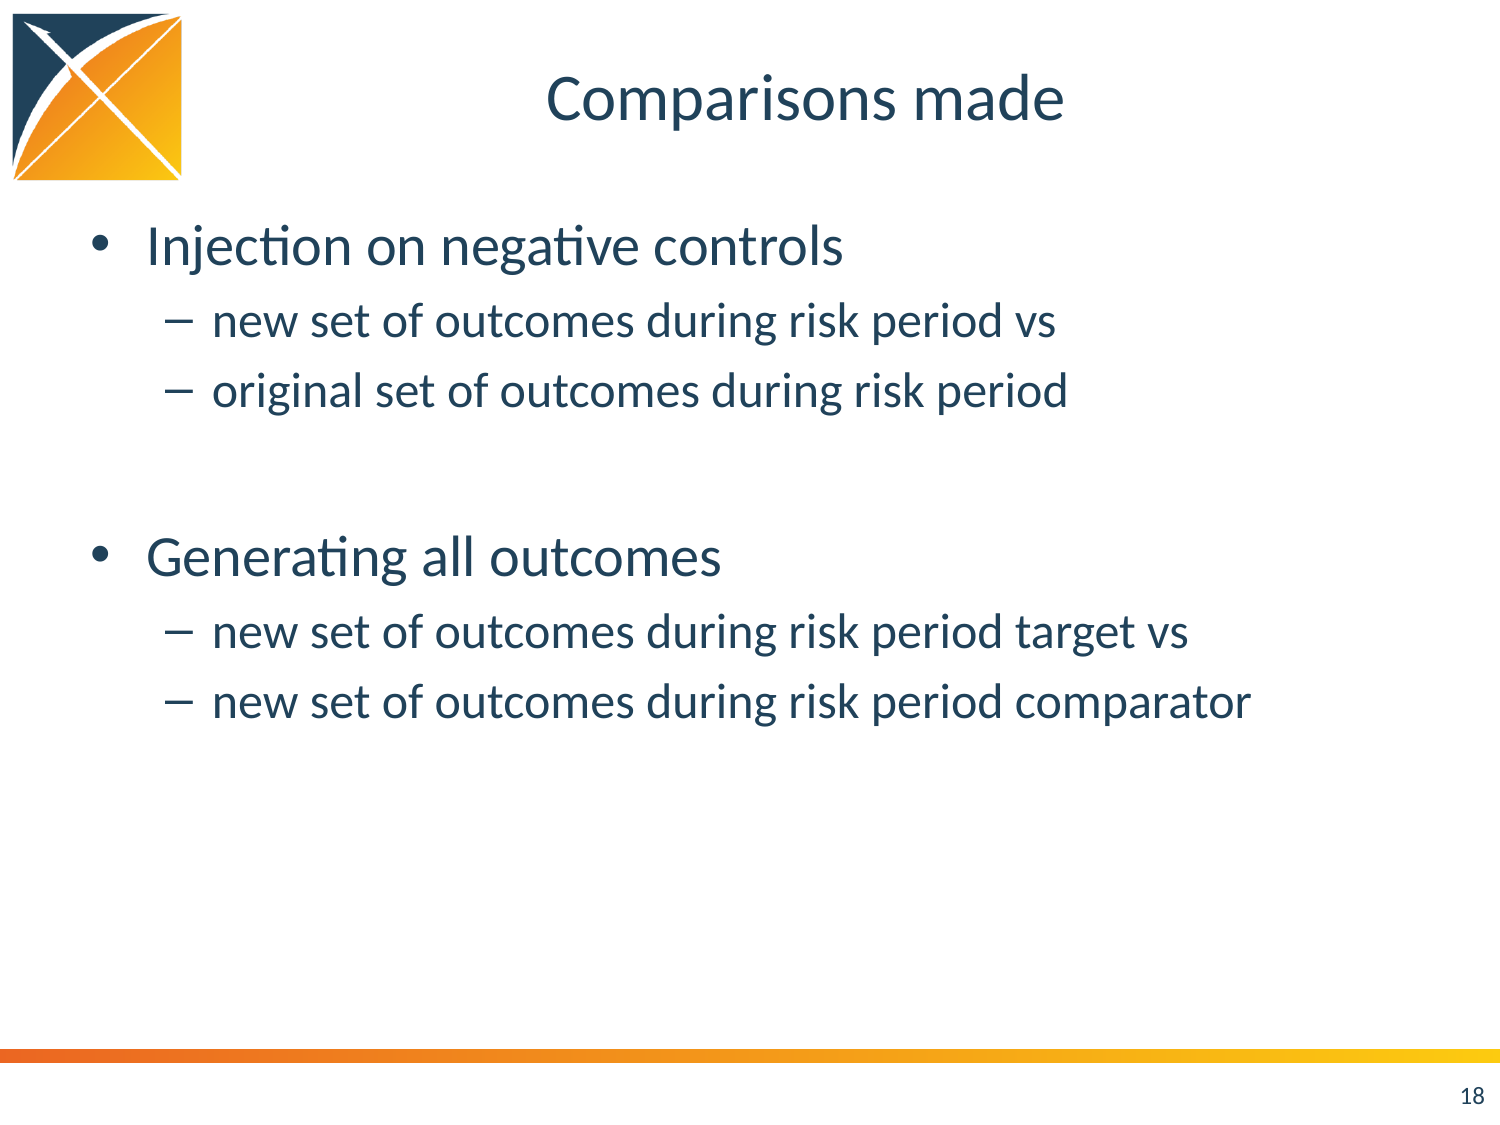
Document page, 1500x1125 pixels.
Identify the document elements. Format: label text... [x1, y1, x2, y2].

picture [0, 0, 206, 200]
title Comparisons made [187, 24, 1425, 163]
slide_number 18 [1149, 1065, 1500, 1125]
list Injection on negative controls new set of outcomes during risk period vs original set of outcomes during risk period Generating all outcomes new set of outcomes during risk period target vs new set of outcomes during risk period comparator [75, 200, 1425, 1005]
